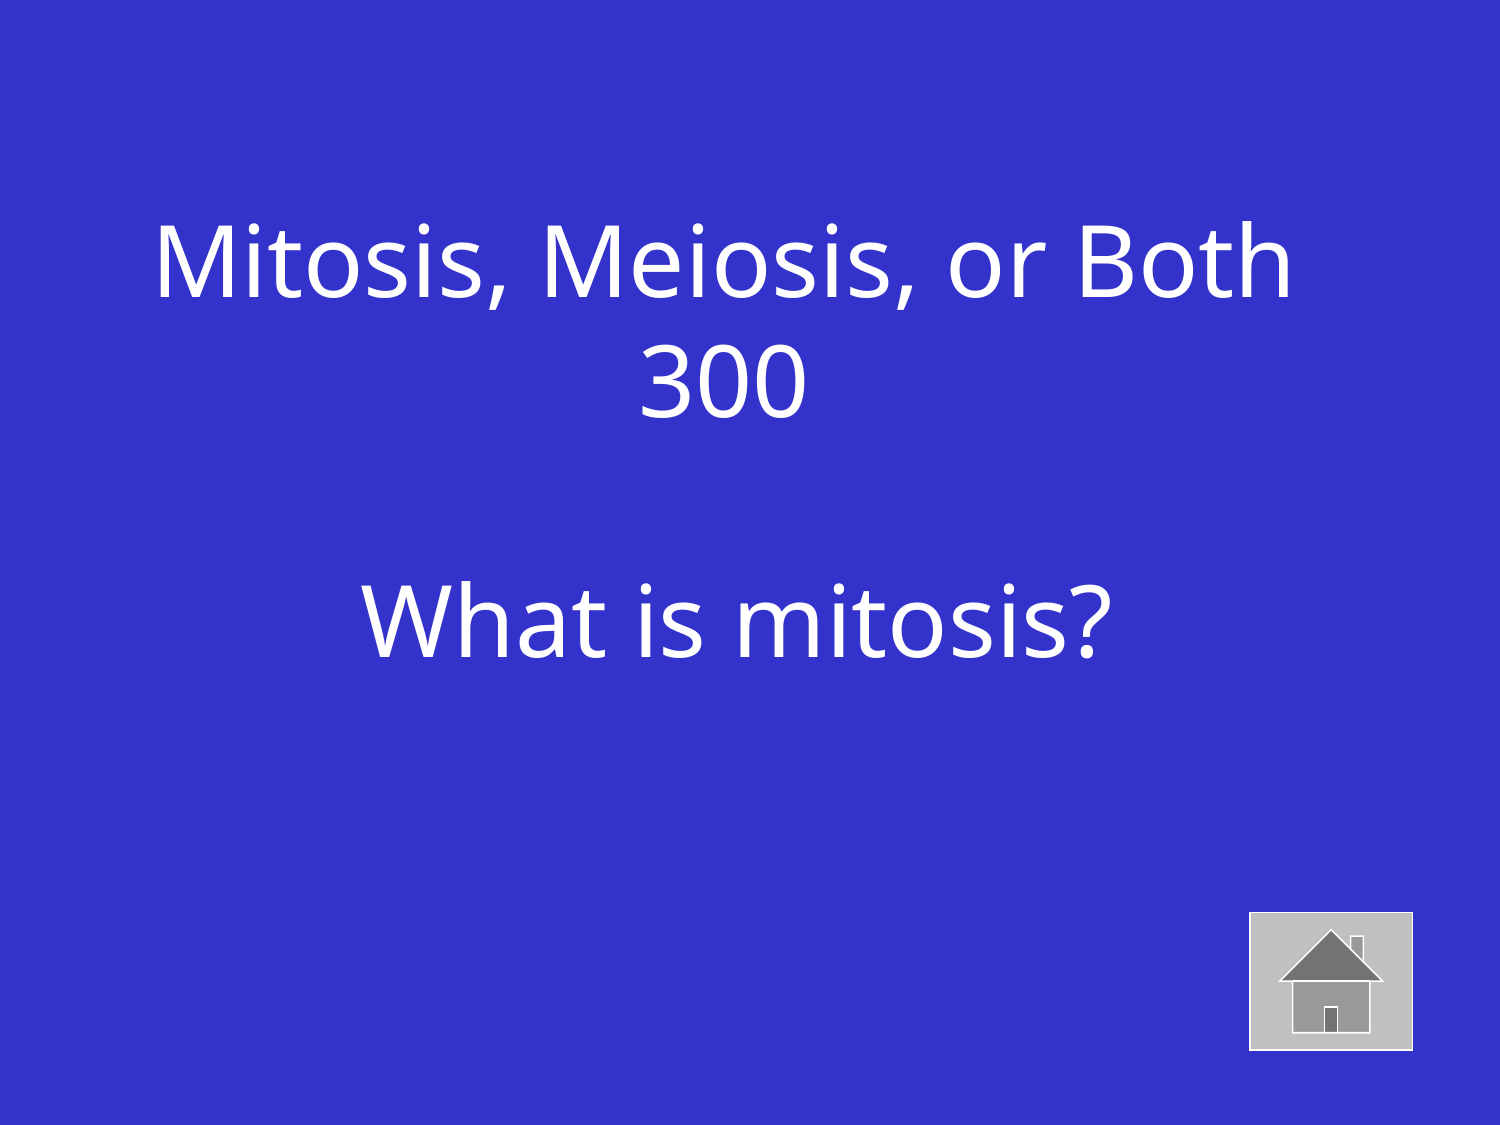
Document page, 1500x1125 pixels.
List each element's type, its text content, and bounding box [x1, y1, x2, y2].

title Mitosis, Meiosis, or Both 300 What is mitosis? [99, 287, 1376, 588]
text_box [1249, 912, 1413, 1050]
